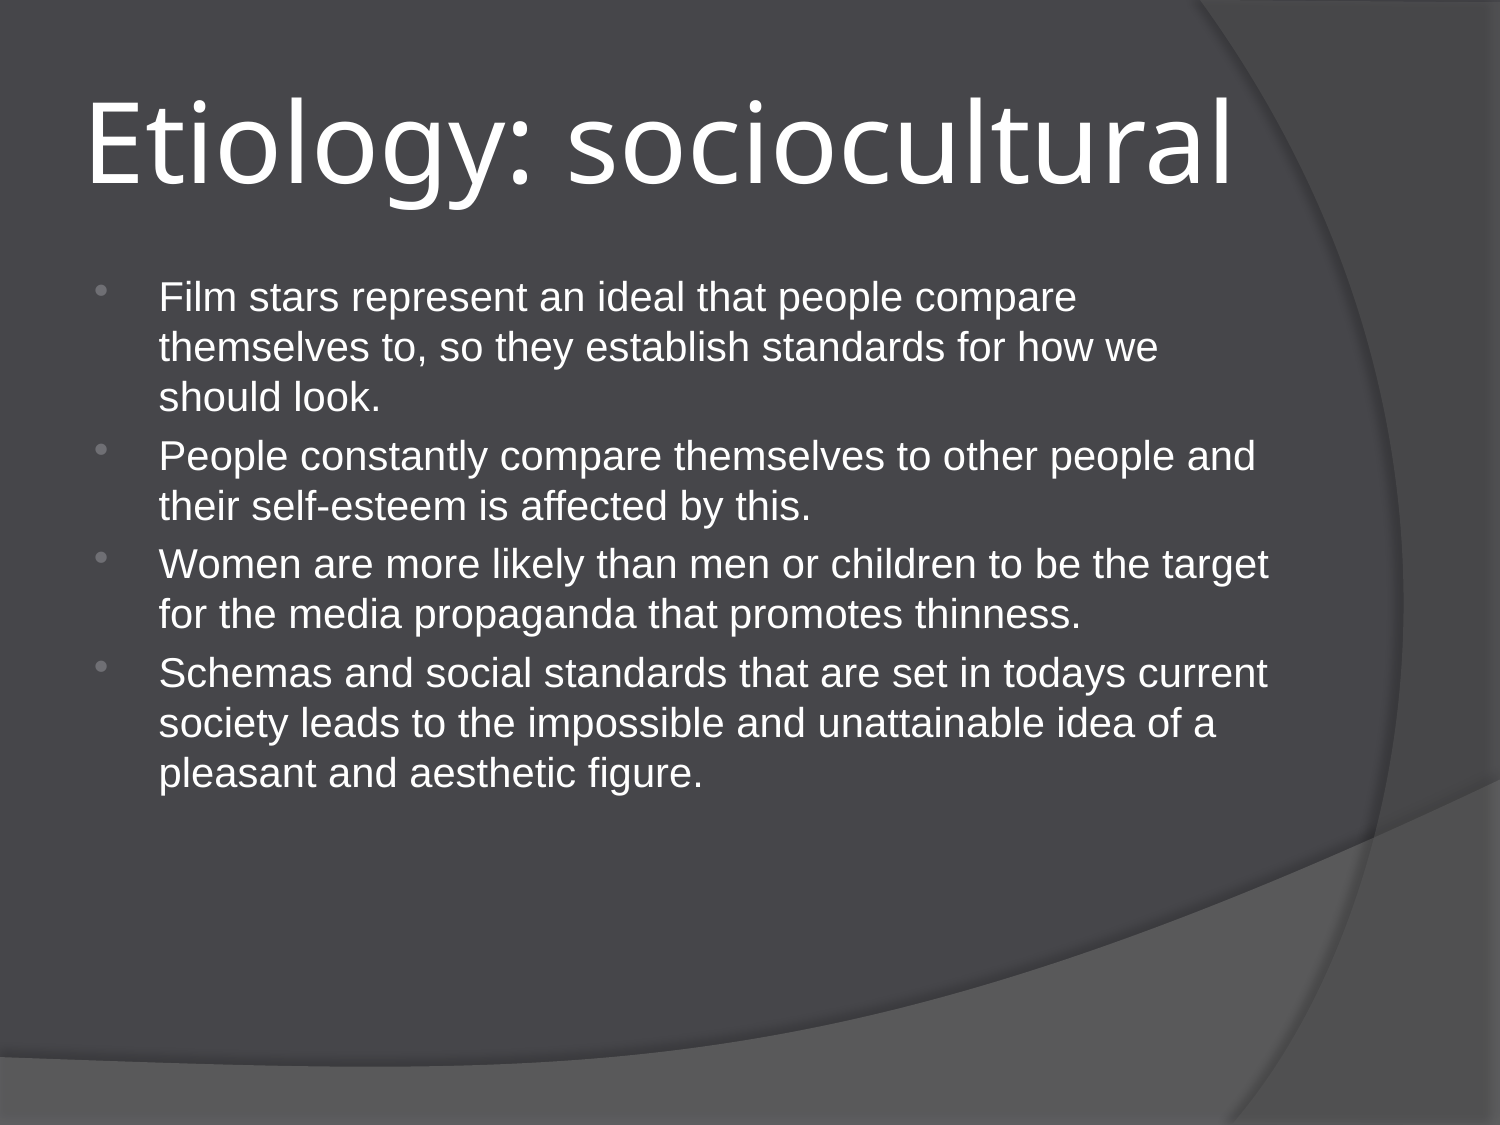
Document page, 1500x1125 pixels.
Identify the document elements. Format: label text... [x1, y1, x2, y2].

title Etiology: sociocultural [75, 45, 1300, 233]
list Film stars represent an ideal that people compare themselves to, so they establish standards for how we should look. People constantly compare themselves to other people and their self-esteem is affected by this. Women are more likely than men or children to be the target for the media propaganda that promotes thinness. Schemas and social standards that are set in todays current society leads to the impossible and unattainable idea of a pleasant and aesthetic figure. [75, 262, 1300, 1005]
